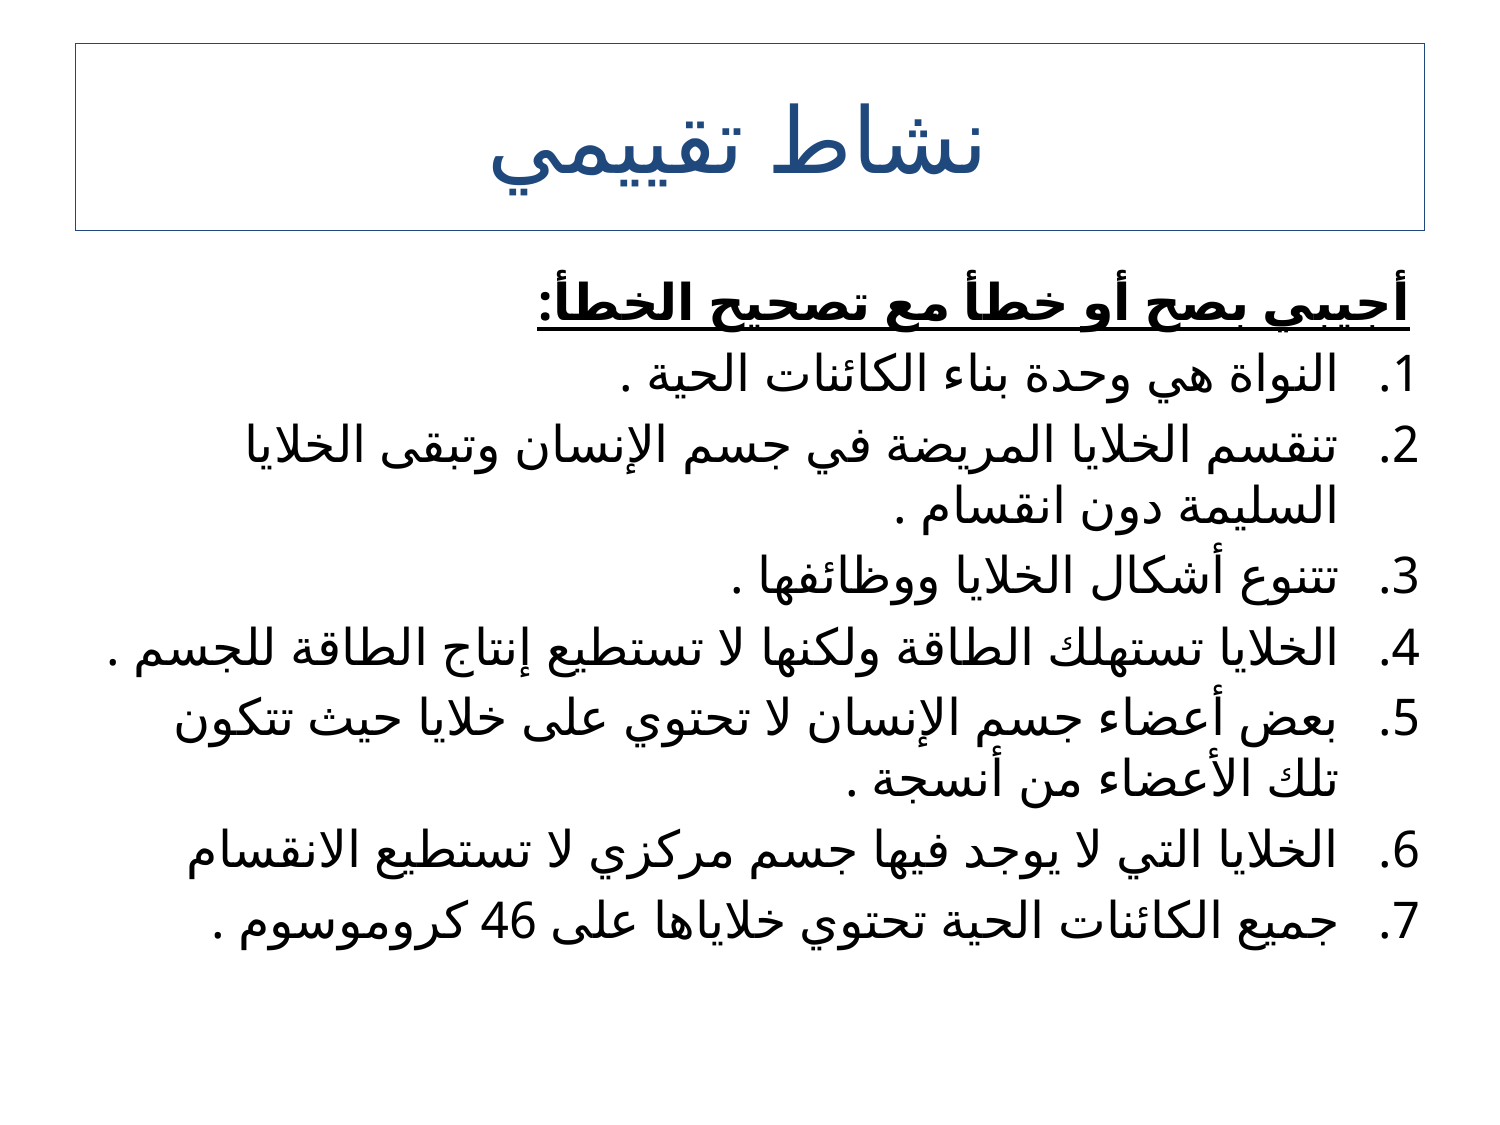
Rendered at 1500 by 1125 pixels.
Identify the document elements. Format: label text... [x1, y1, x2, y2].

list أجيبي بصح أو خطأ مع تصحيح الخطأ: النواة هي وحدة بناء الكائنات الحية . تنقسم الخلايا المريضة في جسم الإنسان وتبقى الخلايا السليمة دون انقسام . تتنوع أشكال الخلايا ووظائفها . الخلايا تستهلك الطاقة ولكنها لا تستطيع إنتاج الطاقة للجسم . بعض أعضاء جسم الإنسان لا تحتوي على خلايا حيث تتكون تلك الأعضاء من أنسجة . الخلايا التي لا يوجد فيها جسم مركزي لا تستطيع الانقسام جميع الكائنات الحية تحتوي خلاياها على 46 كروموسوم . [75, 262, 1425, 1005]
title نشاط تقييمي [75, 43, 1425, 231]
